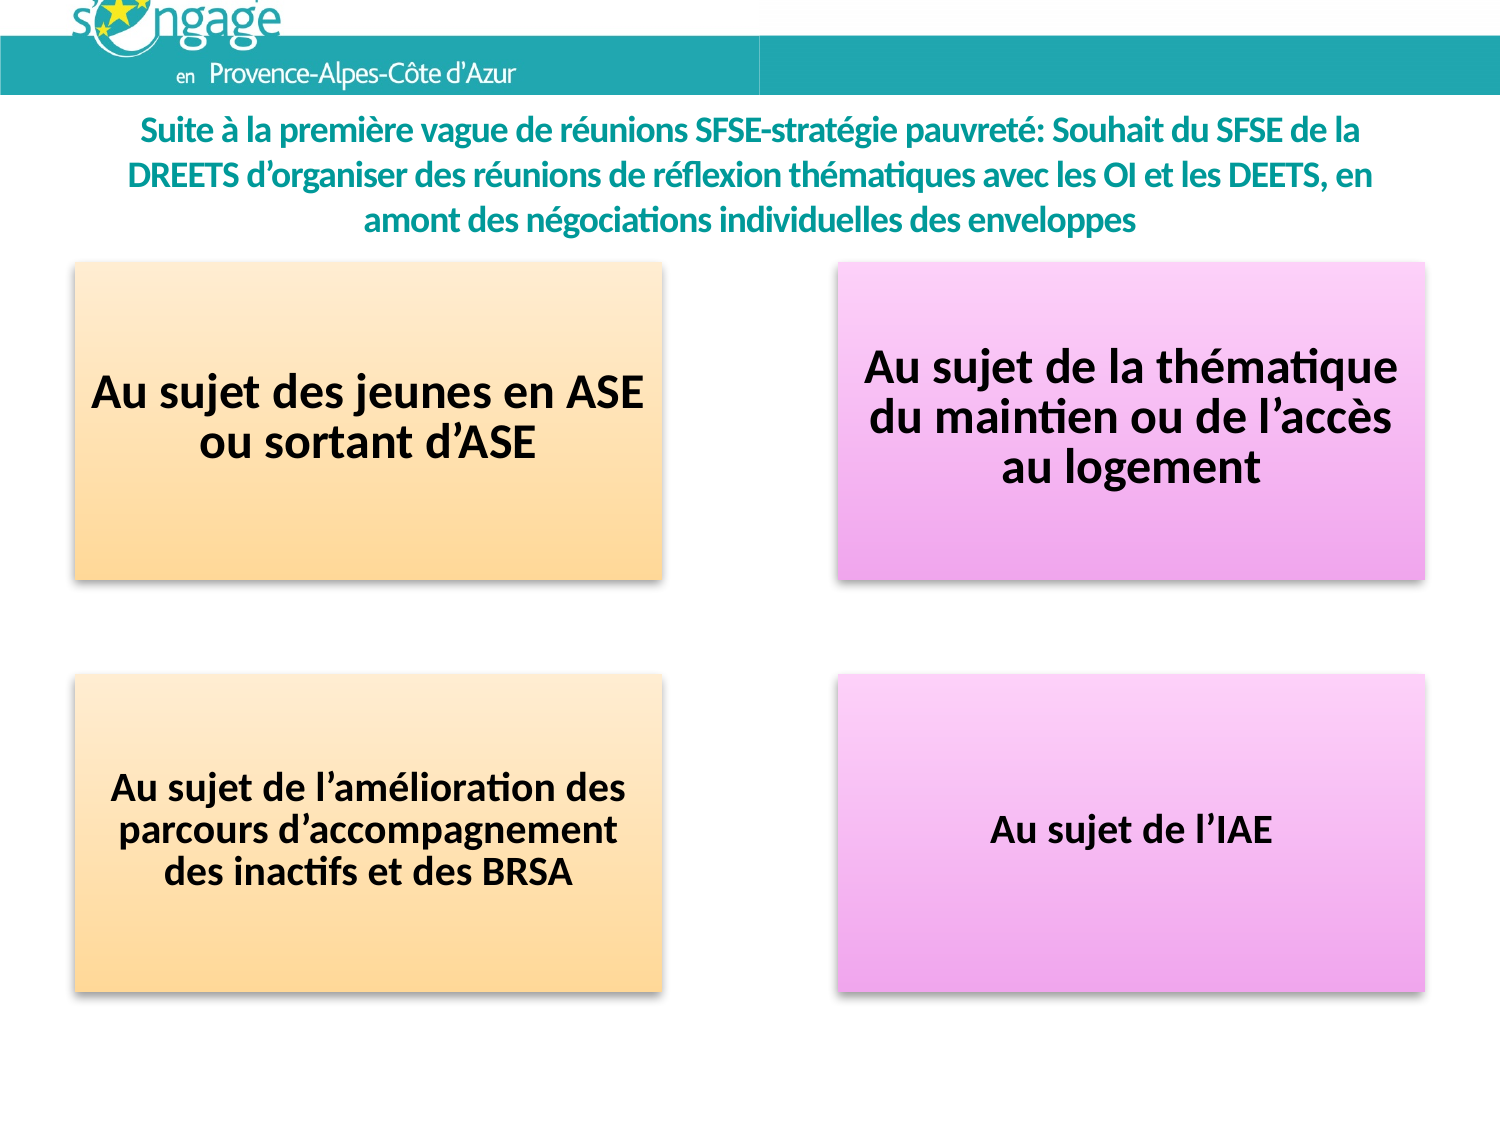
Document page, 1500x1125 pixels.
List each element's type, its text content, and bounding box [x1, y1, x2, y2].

text_box Suite à la première vague de réunions SFSE-stratégie pauvreté: Souhait du SFSE de la DREETS d’organiser des réunions de réflexion thématiques avec les OI et les DEETS, en amont des négociations individuelles des enveloppes [74, 108, 1425, 248]
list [74, 262, 1426, 1006]
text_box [0, 0, 1500, 95]
